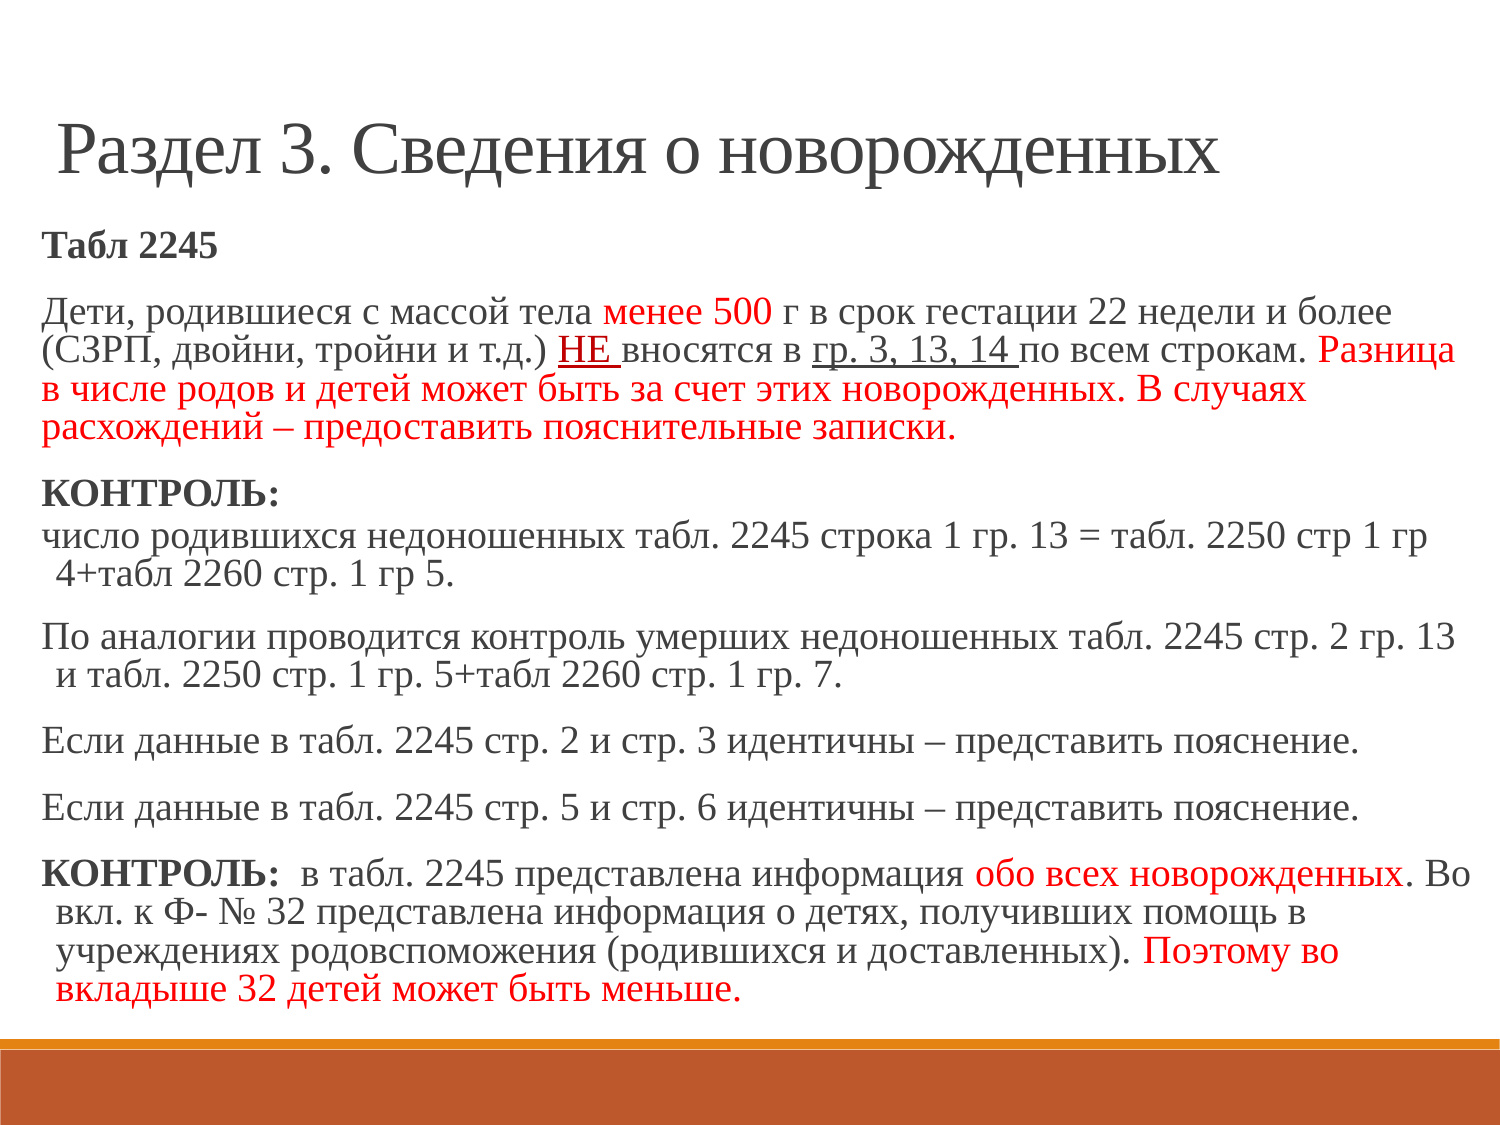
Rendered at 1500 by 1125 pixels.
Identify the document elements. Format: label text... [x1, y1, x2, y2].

list Табл 2245 Дети, родившиеся с массой тела менее 500 г в срок гестации 22 недели и более (СЗРП, двойни, тройни и т.д.) НЕ вносятся в гр. 3, 13, 14 по всем строкам. Разница в числе родов и детей может быть за счет этих новорожденных. В случаях расхождений – предоставить пояснительные записки. КОНТРОЛЬ: число родившихся недоношенных табл. 2245 строка 1 гр. 13 = табл. 2250 стр 1 гр 4+табл 2260 стр. 1 гр 5. По аналогии проводится контроль умерших недоношенных табл. 2245 стр. 2 гр. 13 и табл. 2250 стр. 1 гр. 5+табл 2260 стр. 1 гр. 7. Если данные в табл. 2245 стр. 2 и стр. 3 идентичны – представить пояснение. Если данные в табл. 2245 стр. 5 и стр. 6 идентичны – представить пояснение. КОНТРОЛЬ: в табл. 2245 представлена информация обо всех новорожденных. Во вкл. к Ф- № 32 представлена информация о детях, получивших помощь в учреждениях родовспоможения (родившихся и доставленных). Поэтому во вкладыше 32 детей может быть меньше. [41, 219, 1483, 1024]
title Раздел 3. Сведения о новорожденных [41, 42, 1500, 197]
